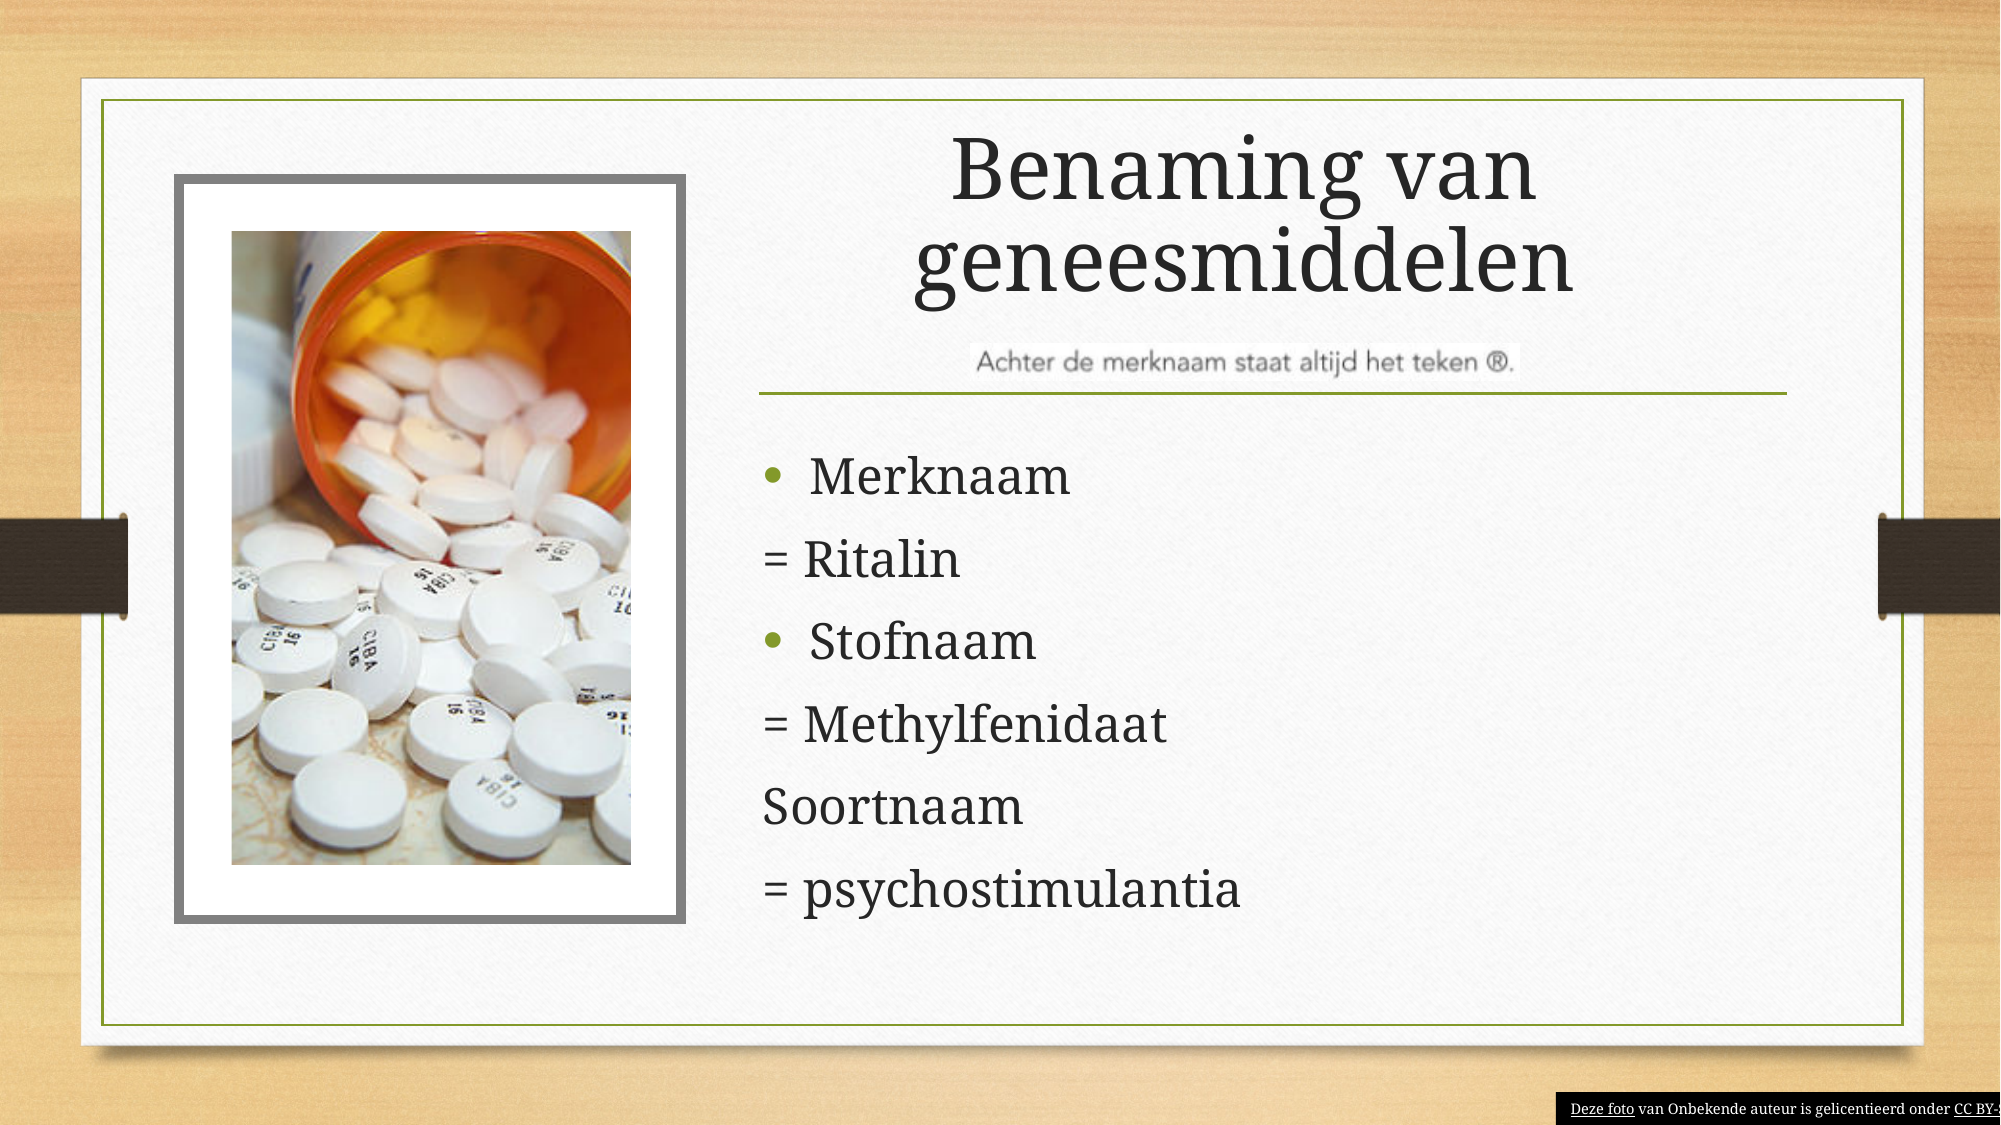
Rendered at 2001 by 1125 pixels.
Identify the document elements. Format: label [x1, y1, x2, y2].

text_box [0, 0, 2000, 1125]
picture [231, 231, 632, 865]
picture [970, 343, 1520, 382]
